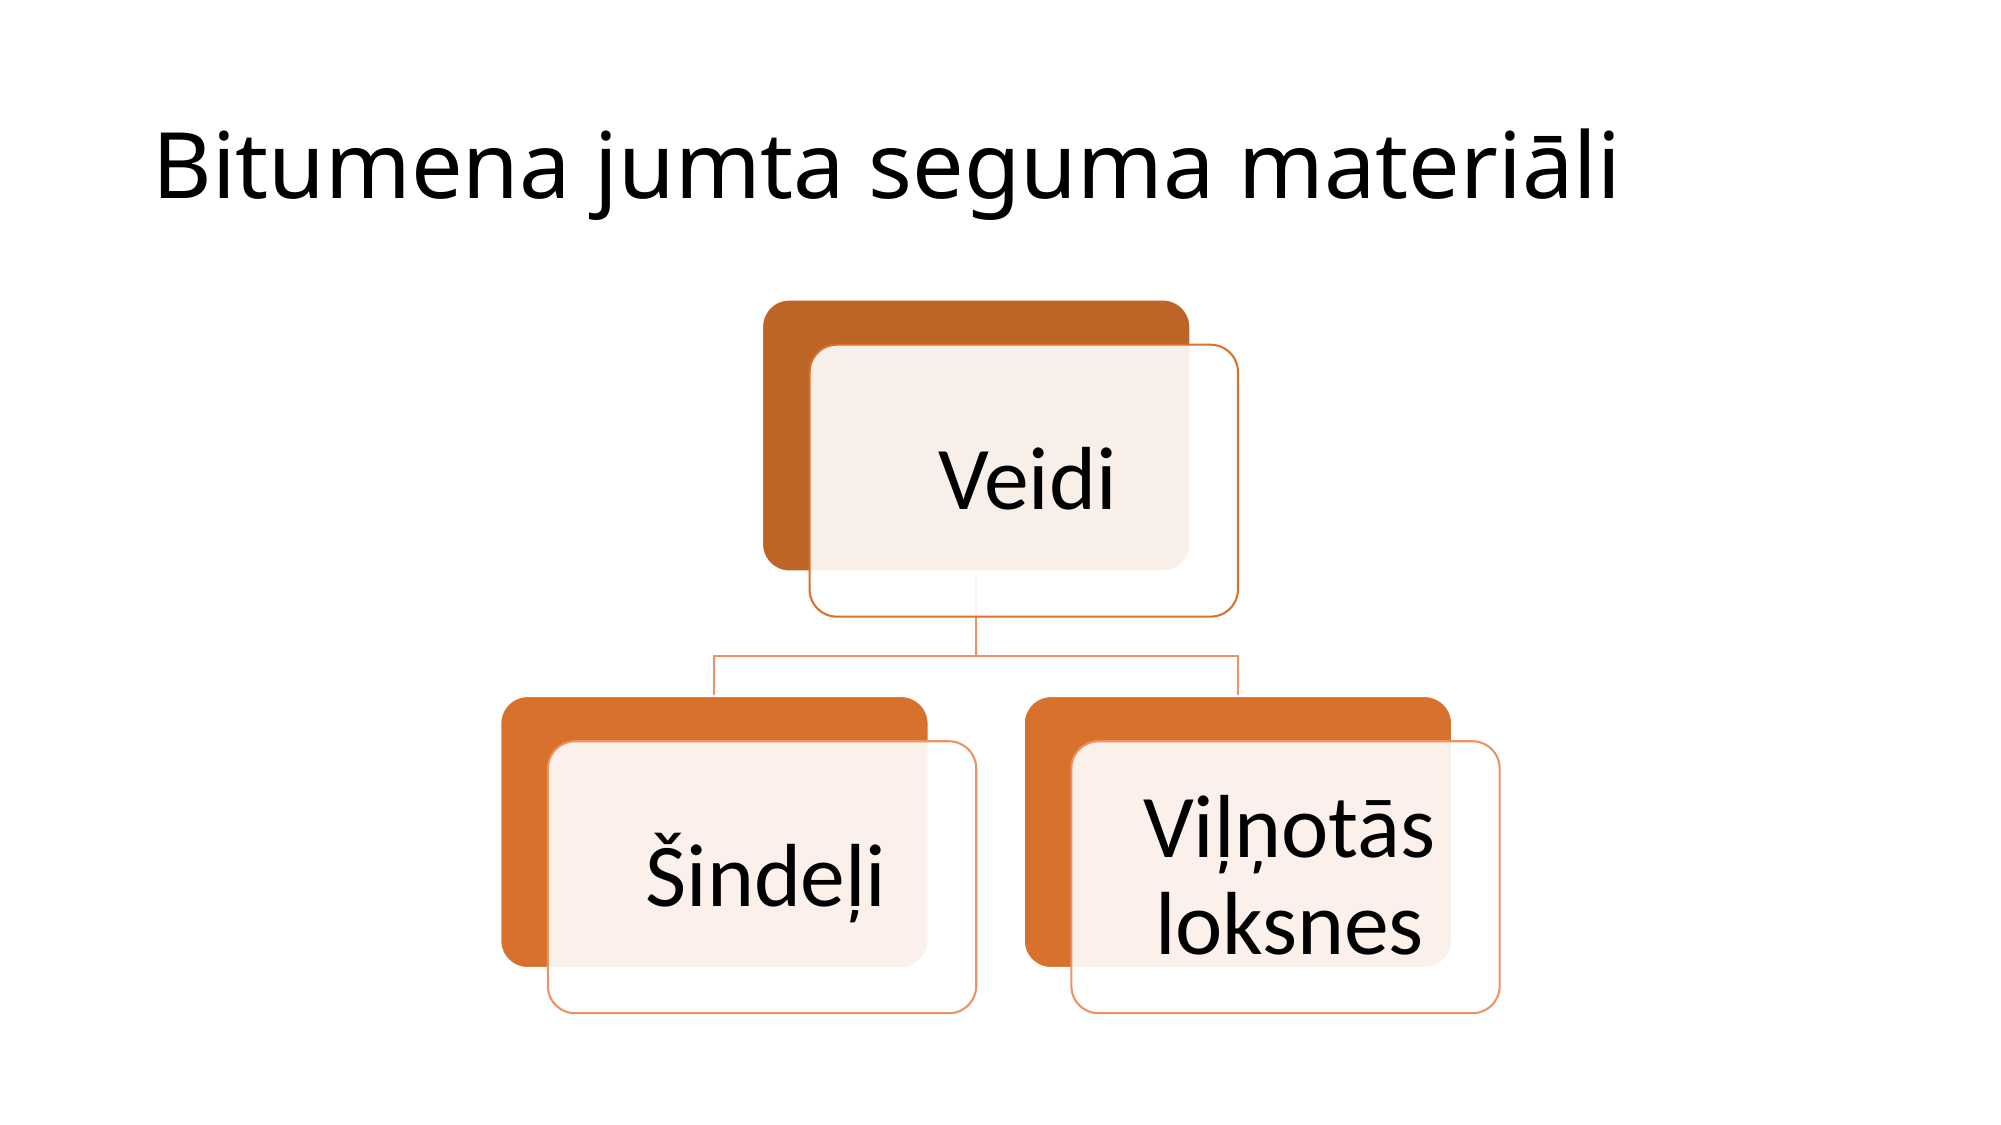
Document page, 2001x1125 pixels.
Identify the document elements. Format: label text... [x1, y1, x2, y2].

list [137, 299, 1863, 1014]
title Bitumena jumta seguma materiāli [137, 59, 1863, 278]
